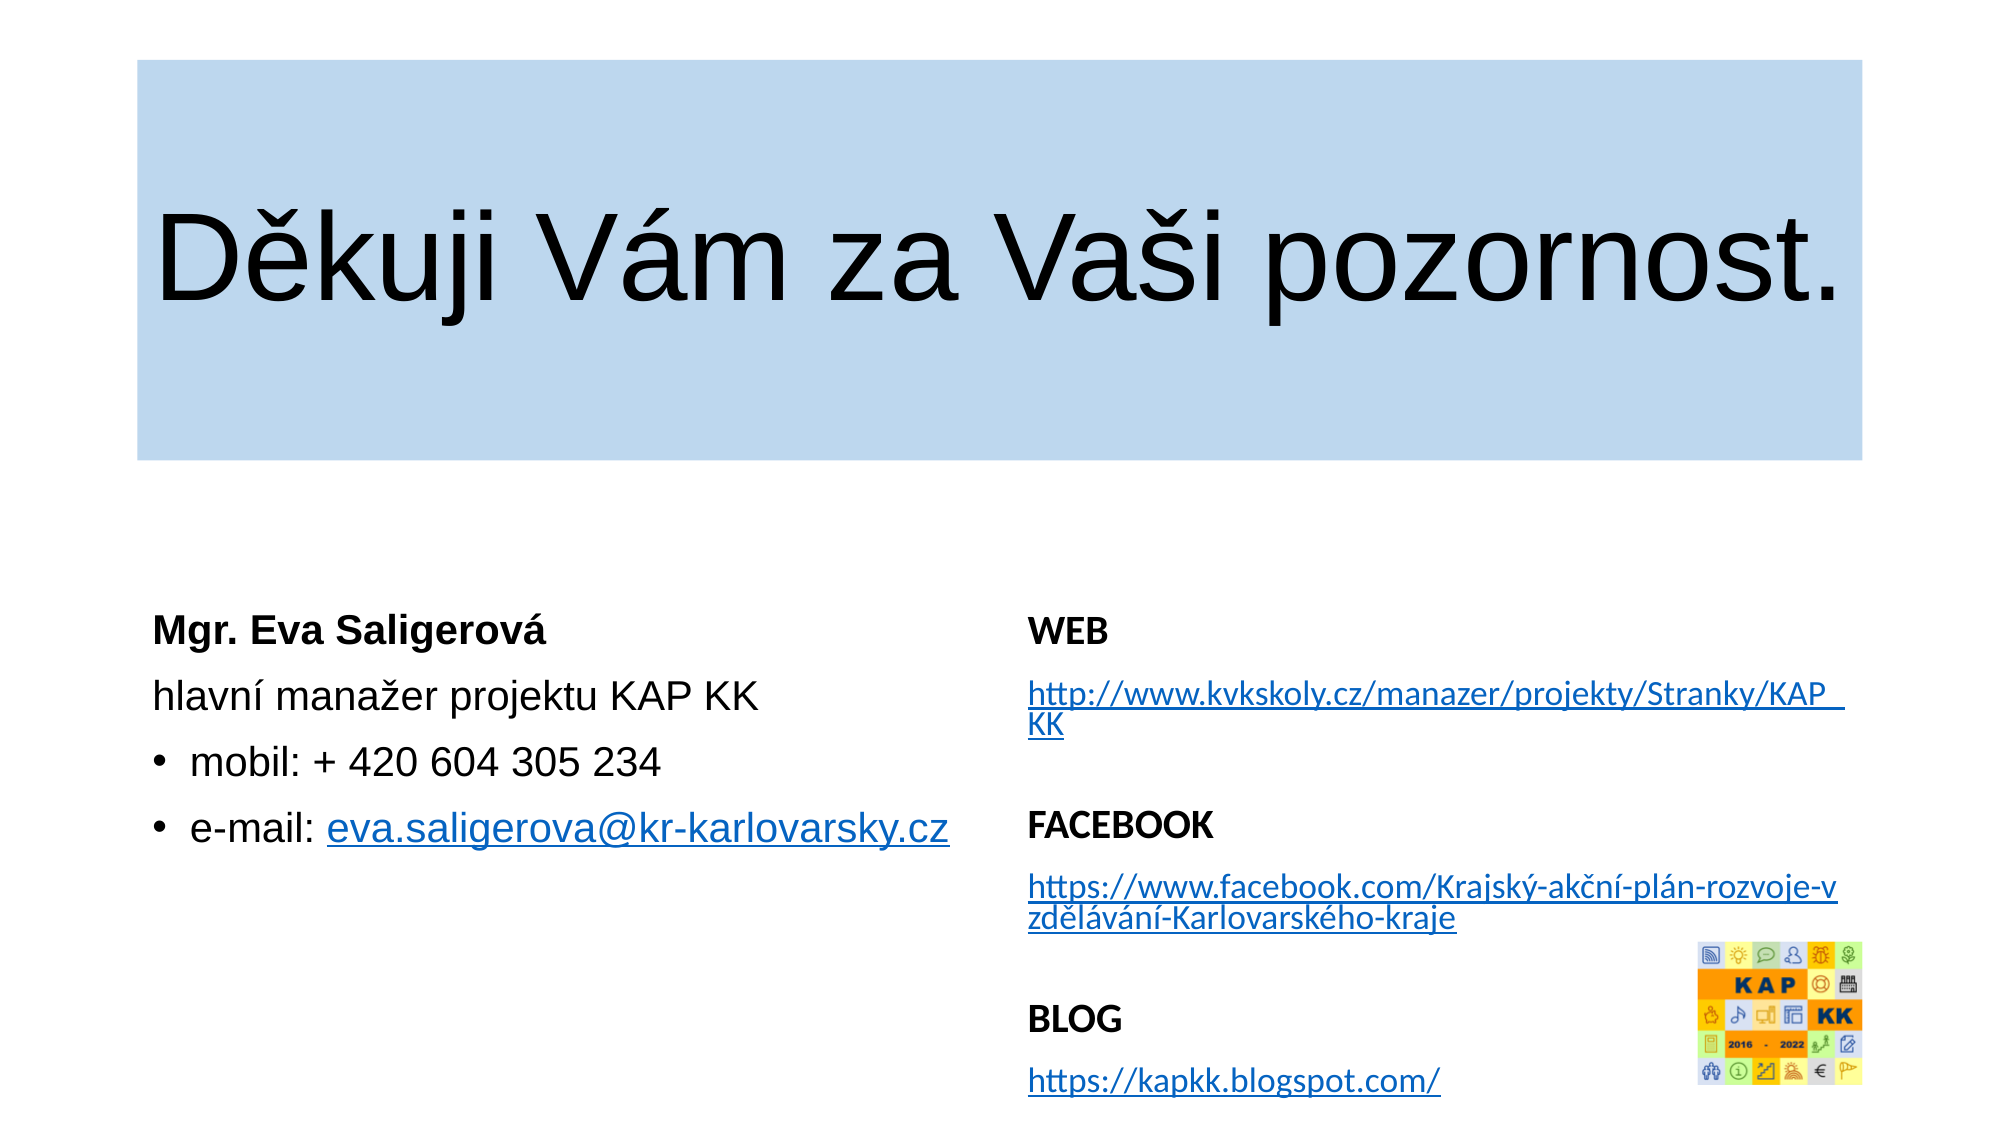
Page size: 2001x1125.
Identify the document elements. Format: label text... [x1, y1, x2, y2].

picture [1697, 941, 1863, 1085]
title Děkuji Vám za Vaši pozornost. [137, 59, 1863, 461]
list Mgr. Eva Saligerová hlavní manažer projektu KAP KK mobil: + 420 604 305 234 e-mail: eva.saligerova@kr-karlovarsky.cz [137, 601, 988, 942]
list WEB http://www.kvkskoly.cz/manazer/projekty/Stranky/KAP_KK FACEBOOK https://www.facebook.com/Krajský-akční-plán-rozvoje-vzdělávání-Karlovarského-kraje BLOG https://kapkk.blogspot.com/ [1012, 601, 1863, 1058]
